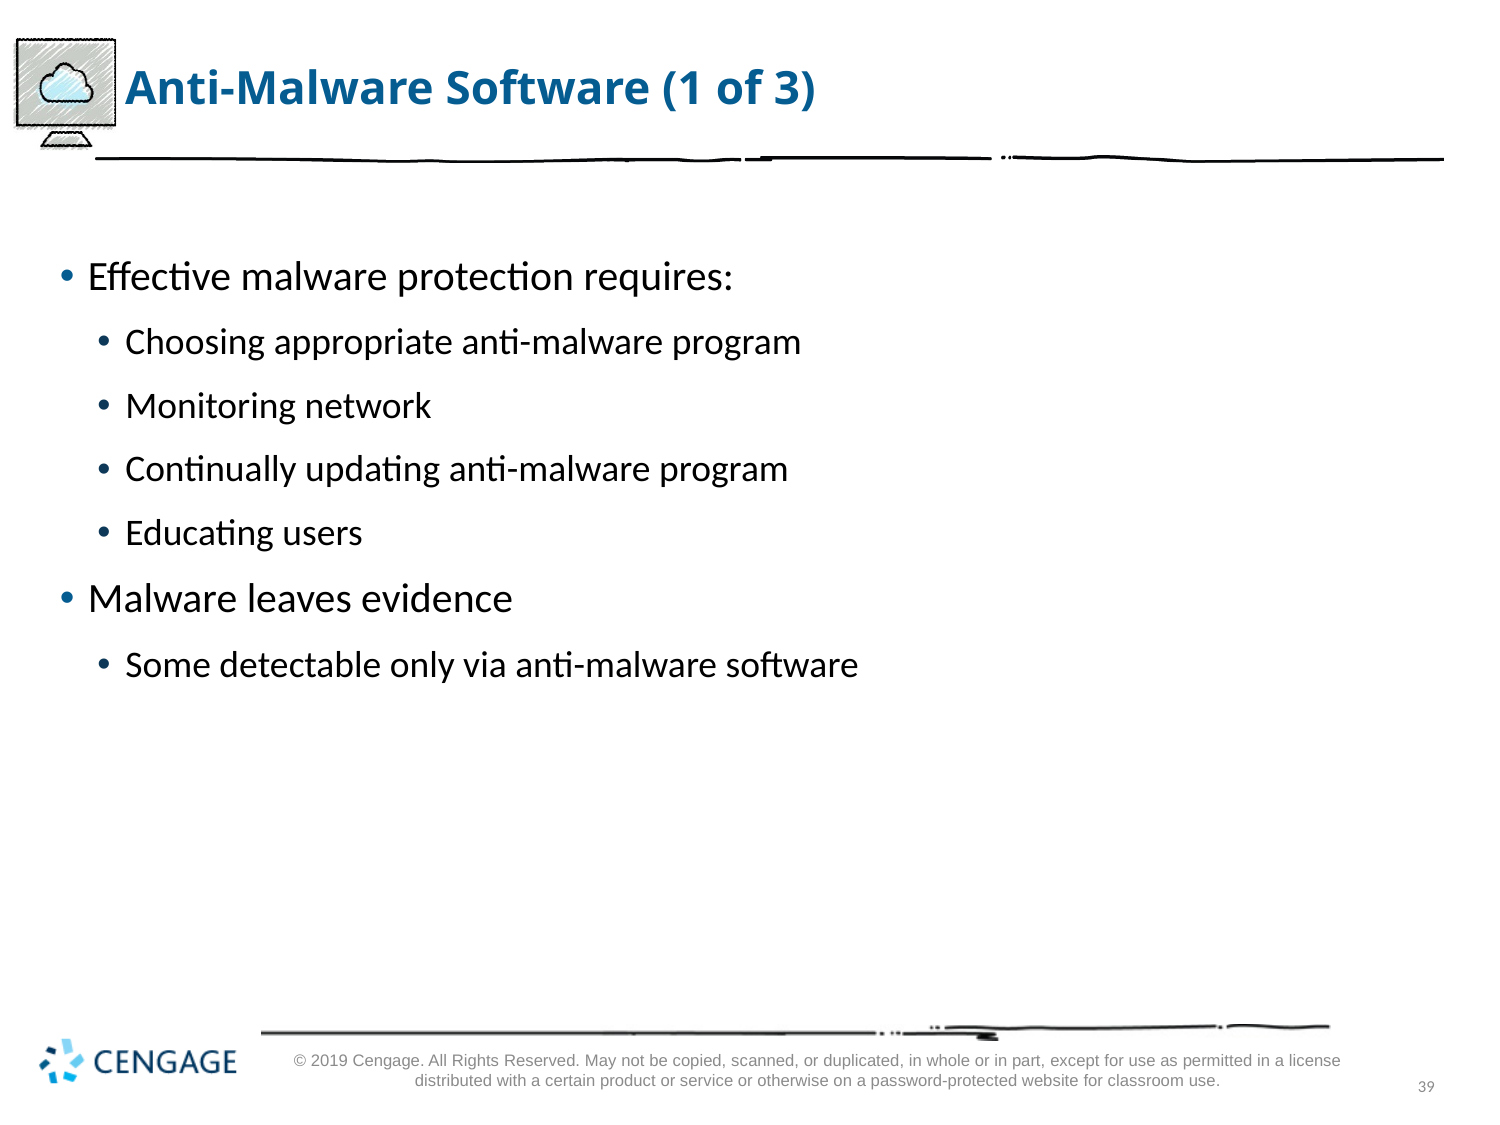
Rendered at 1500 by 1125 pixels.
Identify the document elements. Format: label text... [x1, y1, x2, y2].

picture [19, 1025, 249, 1096]
footer © 2019 Cengage. All Rights Reserved. May not be copied, scanned, or duplicated, in whole or in part, except for use as permitted in a license distributed with a certain product or service or otherwise on a password-protected website for classroom use. [262, 1050, 1375, 1091]
picture [95, 155, 1444, 163]
picture [261, 1024, 1331, 1041]
picture [13, 36, 117, 151]
list Effective malware protection requires: Choosing appropriate anti-malware program Monitoring network Continually updating anti-malware program Educating users Malware leaves evidence Some detectable only via anti-malware software [59, 252, 1441, 691]
title Anti-Malware Software (1 of 3) [125, 66, 1442, 116]
